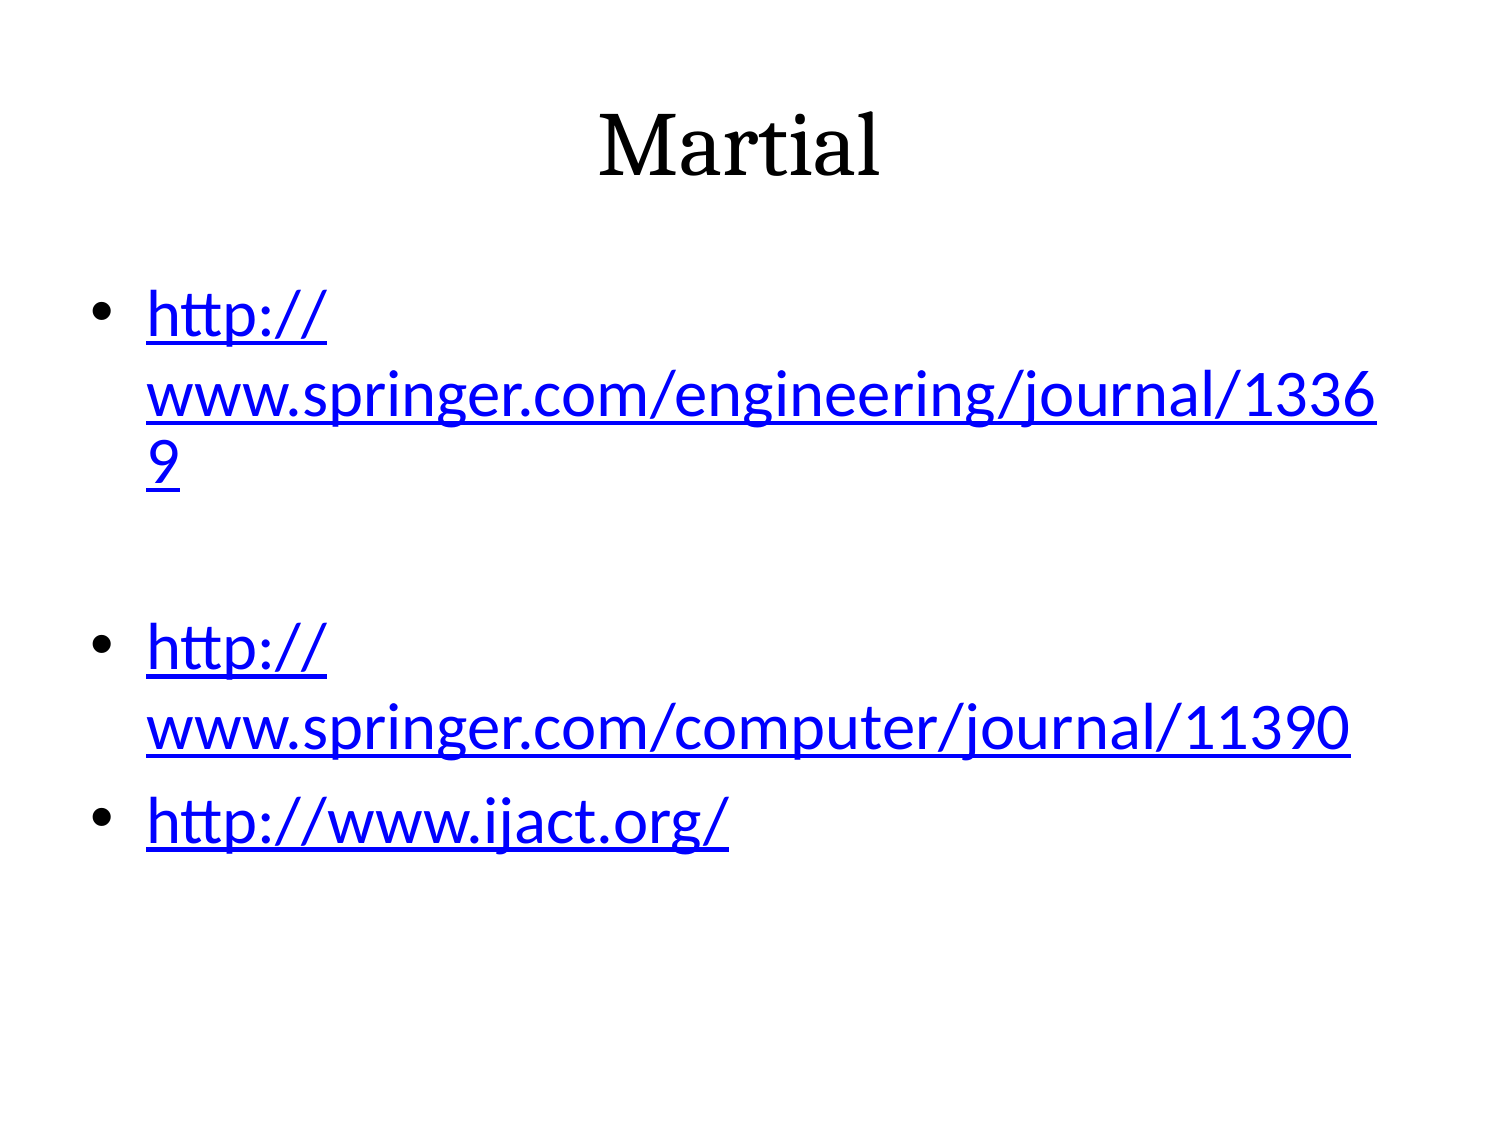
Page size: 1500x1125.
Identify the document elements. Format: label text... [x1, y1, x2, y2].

list http://www.springer.com/engineering/journal/13369 http://www.springer.com/computer/journal/11390 http://www.ijact.org/ [75, 262, 1425, 1005]
title Martial [75, 45, 1425, 233]
